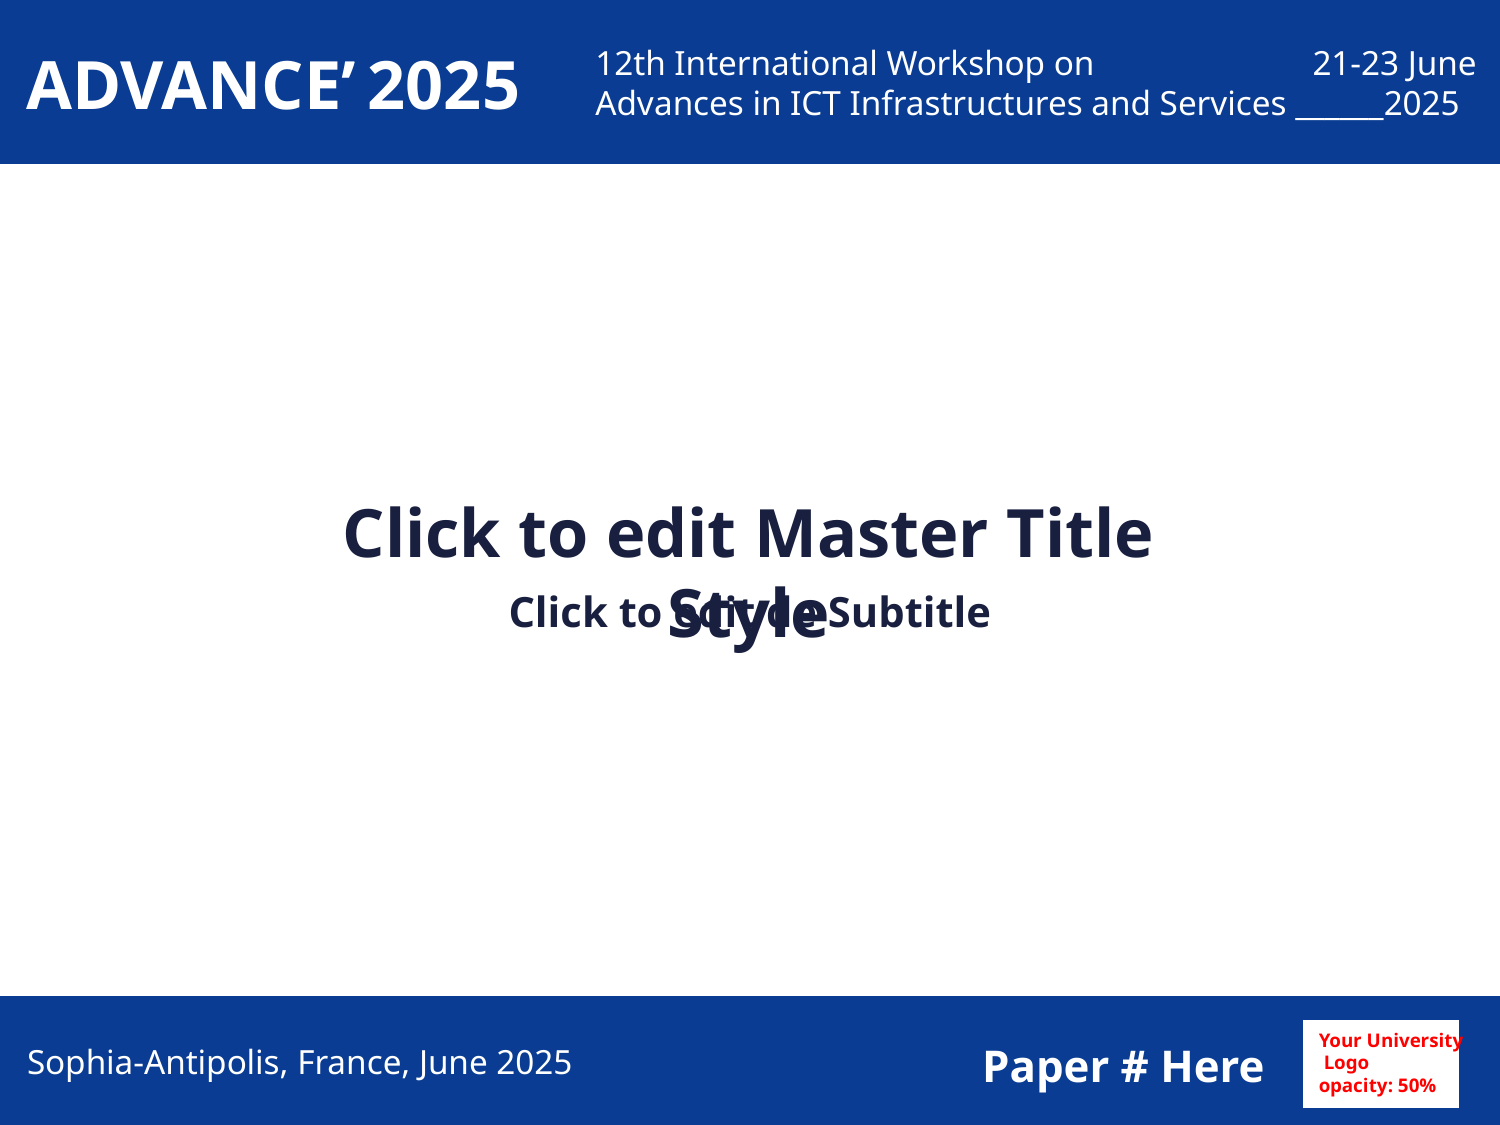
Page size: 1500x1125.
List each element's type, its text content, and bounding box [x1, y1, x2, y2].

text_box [1303, 1020, 1479, 1107]
text_box Click to edit Master Title Style [263, 483, 1234, 658]
text_box Click to edit de Subtitle [325, 578, 1175, 644]
